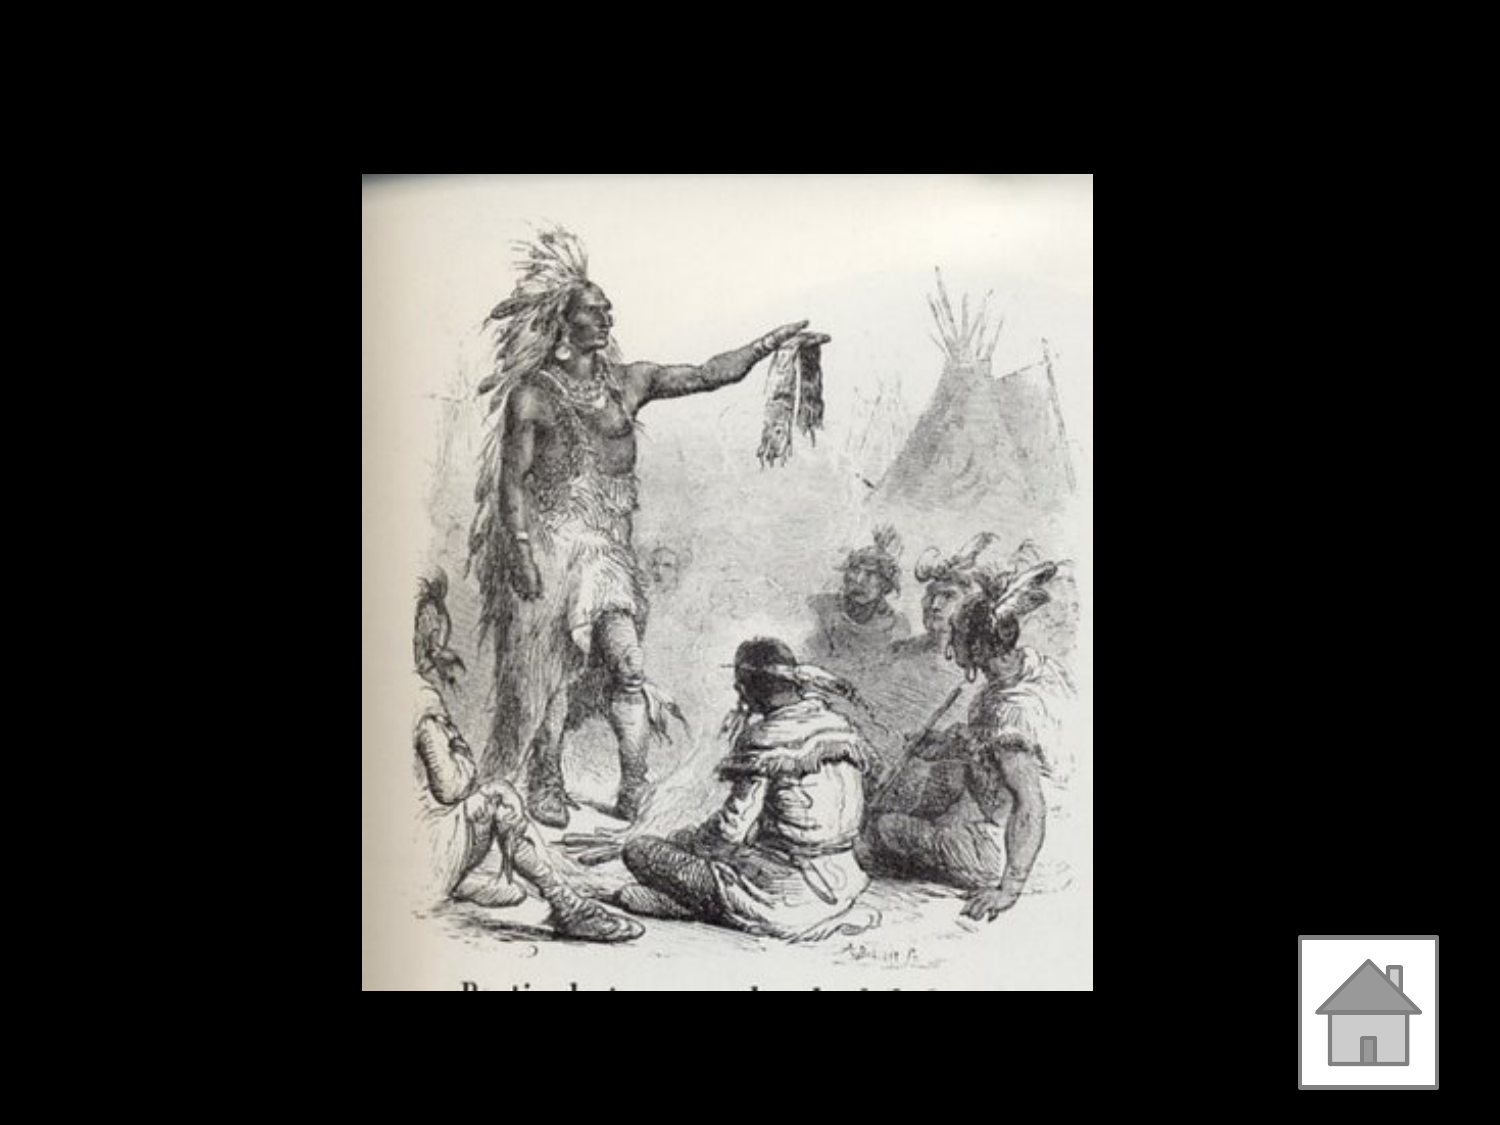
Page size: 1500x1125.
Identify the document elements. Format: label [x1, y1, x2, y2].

list [362, 174, 1093, 991]
text_box [1298, 935, 1439, 1090]
